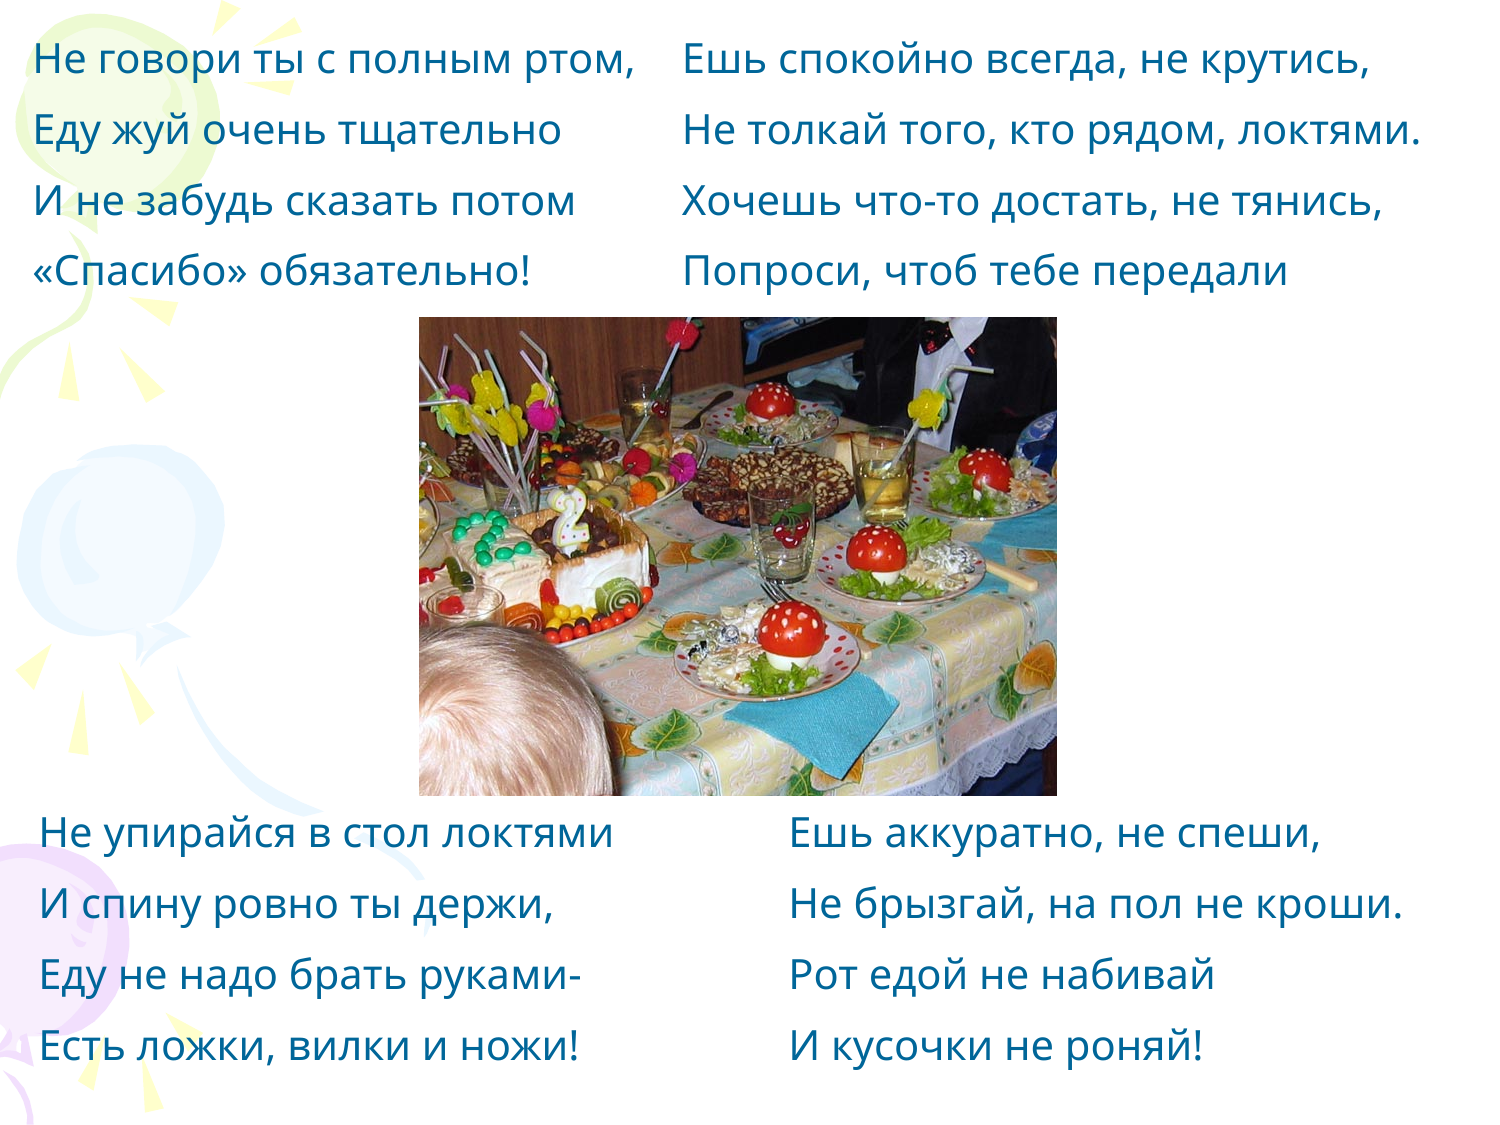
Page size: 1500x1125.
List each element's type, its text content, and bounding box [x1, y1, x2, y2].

text_box Ешь спокойно всегда, не крутись, Не толкай того, кто рядом, локтями. Хочешь что-то достать, не тянись, Попроси, чтоб тебе передали [667, 24, 1500, 302]
text_box Ешь аккуратно, не спеши, Не брызгай, на пол не кроши. Рот едой не набивай И кусочки не роняй! [773, 798, 1477, 1077]
text_box Не упирайся в стол локтями И спину ровно ты держи, Еду не надо брать руками- Есть ложки, вилки и ножи! [23, 798, 773, 1077]
picture [419, 317, 1058, 797]
text_box Не говори ты с полным ртом, Еду жуй очень тщательно И не забудь сказать потом «Спасибо» обязательно! [17, 24, 667, 302]
